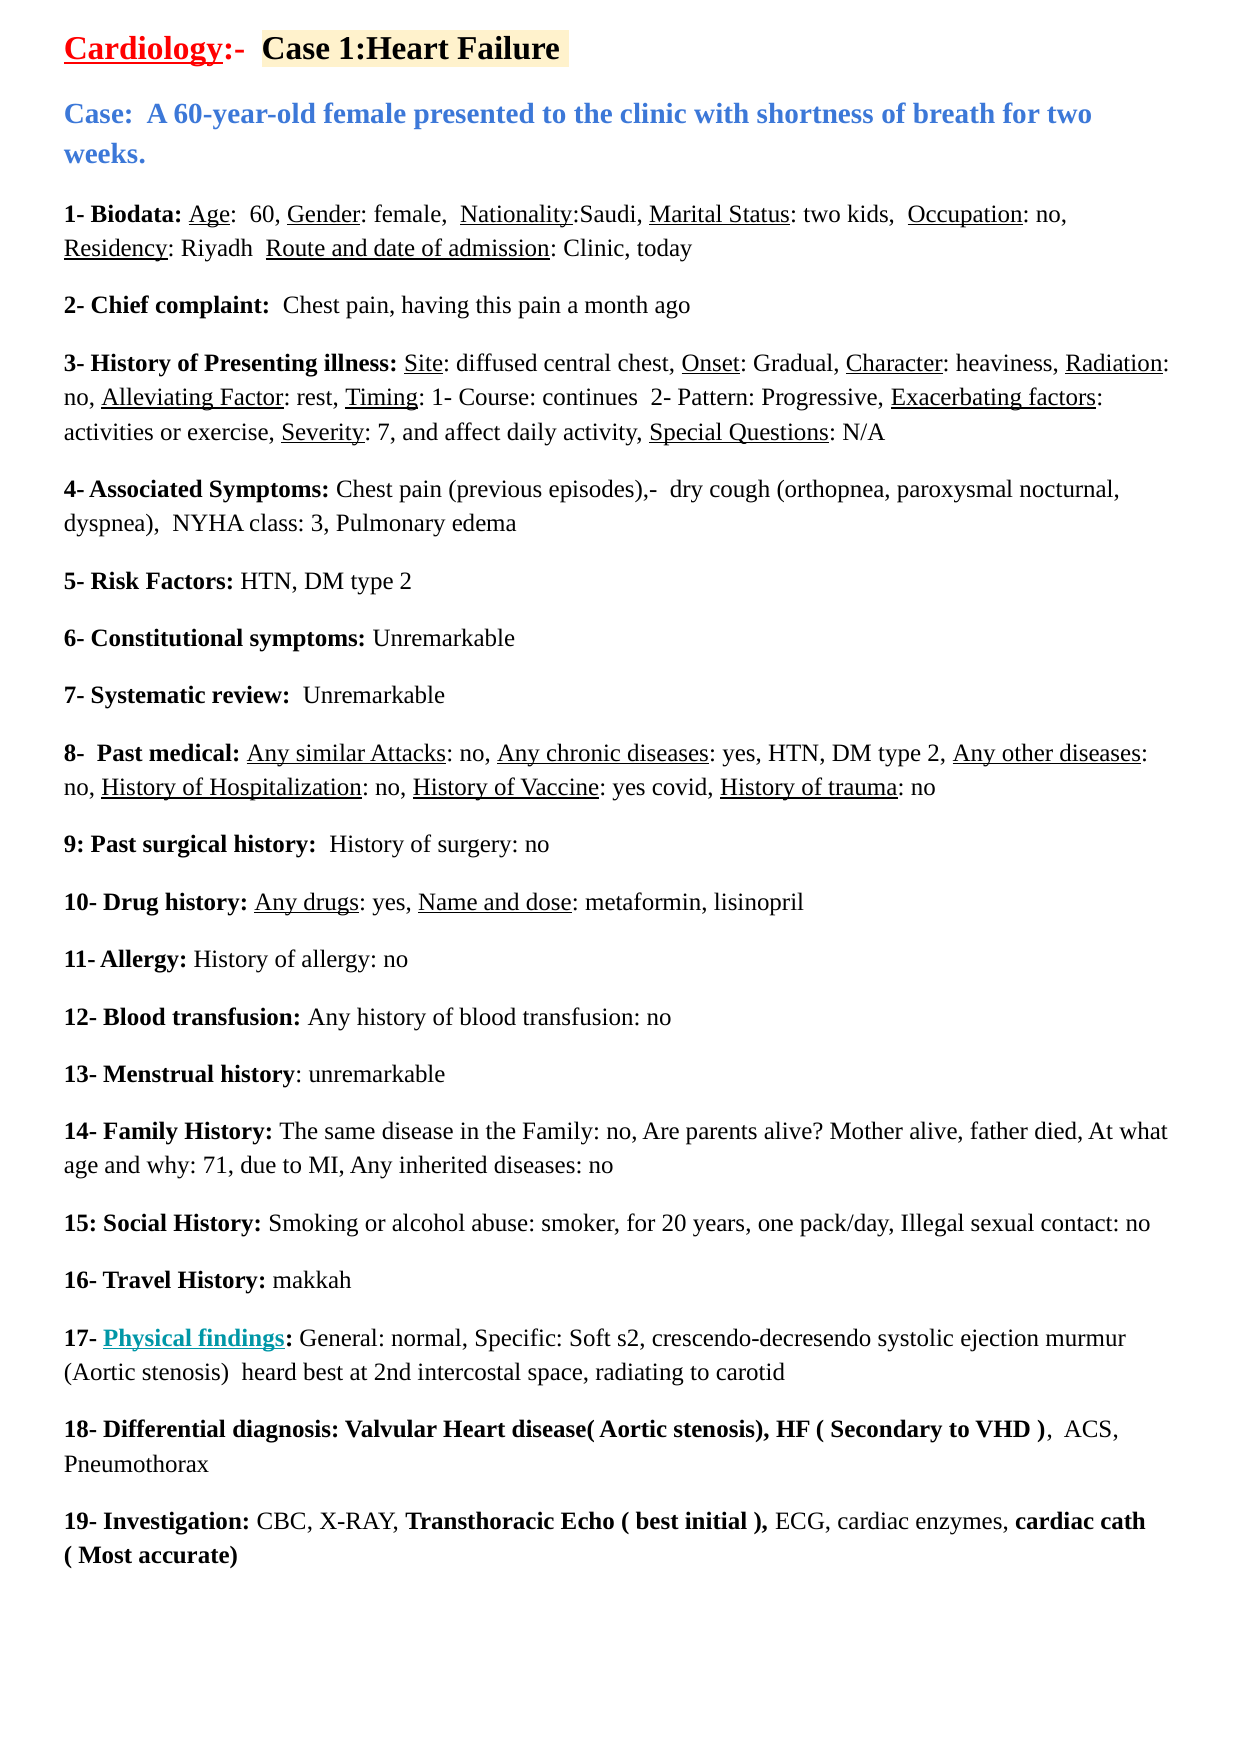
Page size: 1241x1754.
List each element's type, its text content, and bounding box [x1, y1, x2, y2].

text_box Cardiology:- Case 1:Heart Failure Case: A 60-year-old female presented to the clinic with shortness of breath for two weeks. 1- Biodata: Age: 60, Gender: female, Nationality:Saudi, Marital Status: two kids, Occupation: no, Residency: Riyadh Route and date of admission: Clinic, today 2- Chief complaint: Chest pain, having this pain a month ago 3- History of Presenting illness: Site: diffused central chest, Onset: Gradual, Character: heaviness, Radiation: no, Alleviating Factor: rest, Timing: 1- Course: continues 2- Pattern: Progressive, Exacerbating factors: activities or exercise, Severity: 7, and affect daily activity, Special Questions: N/A 4- Associated Symptoms: Chest pain (previous episodes),- dry cough (orthopnea, paroxysmal nocturnal, dyspnea), NYHA class: 3, Pulmonary edema 5- Risk Factors: HTN, DM type 2 6- Constitutional symptoms: Unremarkable 7- Systematic review: Unremarkable 8- Past medical: Any similar Attacks: no, Any chronic diseases: yes, HTN, DM type 2, Any other diseases: no, History of Hospitalization: no, History of Vaccine: yes covid, History of trauma: no 9: Past surgical history: History of surgery: no 10- Drug history: Any drugs: yes, Name and dose: metaformin, lisinopril 11- Allergy: History of allergy: no 12- Blood transfusion: Any history of blood transfusion: no 13- Menstrual history: unremarkable 14- Family History: The same disease in the Family: no, Are parents alive? Mother alive, father died, At what age and why: 71, due to MI, Any inherited diseases: no 15: Social History: Smoking or alcohol abuse: smoker, for 20 years, one pack/day, Illegal sexual contact: no 16- Travel History: makkah 17- Physical findings: General: normal, Specific: Soft s2, crescendo-decresendo systolic ejection murmur (Aortic stenosis) heard best at 2nd intercostal space, radiating to carotid 18- Differential diagnosis: Valvular Heart disease( Aortic stenosis), HF ( Secondary to VHD ), ACS, Pneumothorax 19- Investigation: CBC, X-RAY, Transthoracic Echo ( best initial ), ECG, cardiac enzymes, cardiac cath ( Most accurate) [43, 0, 1197, 1624]
